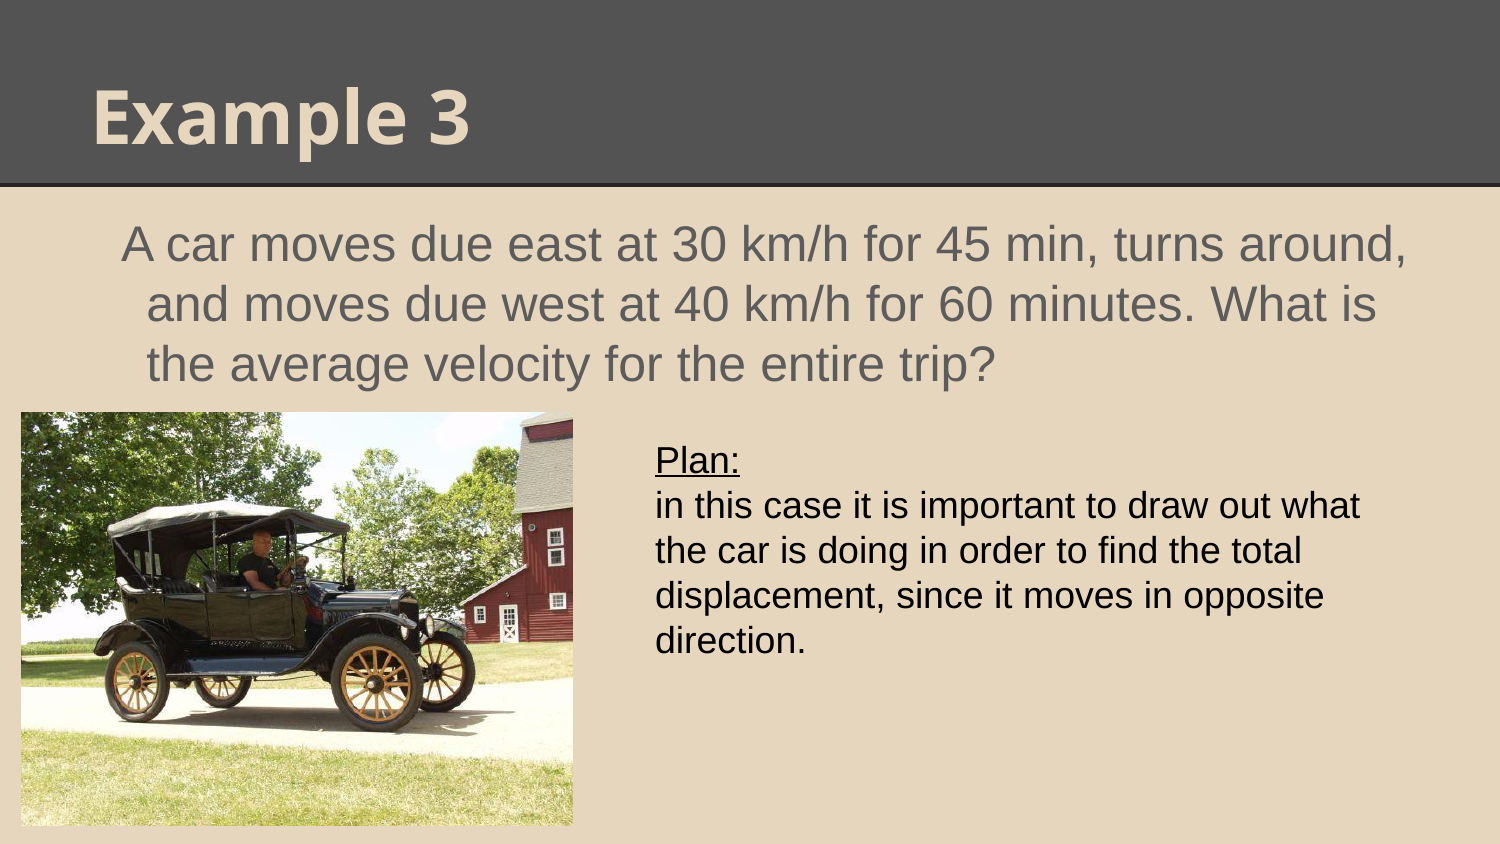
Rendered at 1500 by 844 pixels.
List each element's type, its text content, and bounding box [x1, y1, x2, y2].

title Example 3 [75, 33, 1425, 175]
list A car moves due east at 30 km/h for 45 min, turns around, and moves due west at 40 km/h for 60 minutes. What is the average velocity for the entire trip? [75, 196, 1425, 808]
text_box Plan: in this case it is important to draw out what the car is doing in order to find the total displacement, since it moves in opposite direction. [640, 420, 1411, 808]
picture [20, 412, 573, 827]
